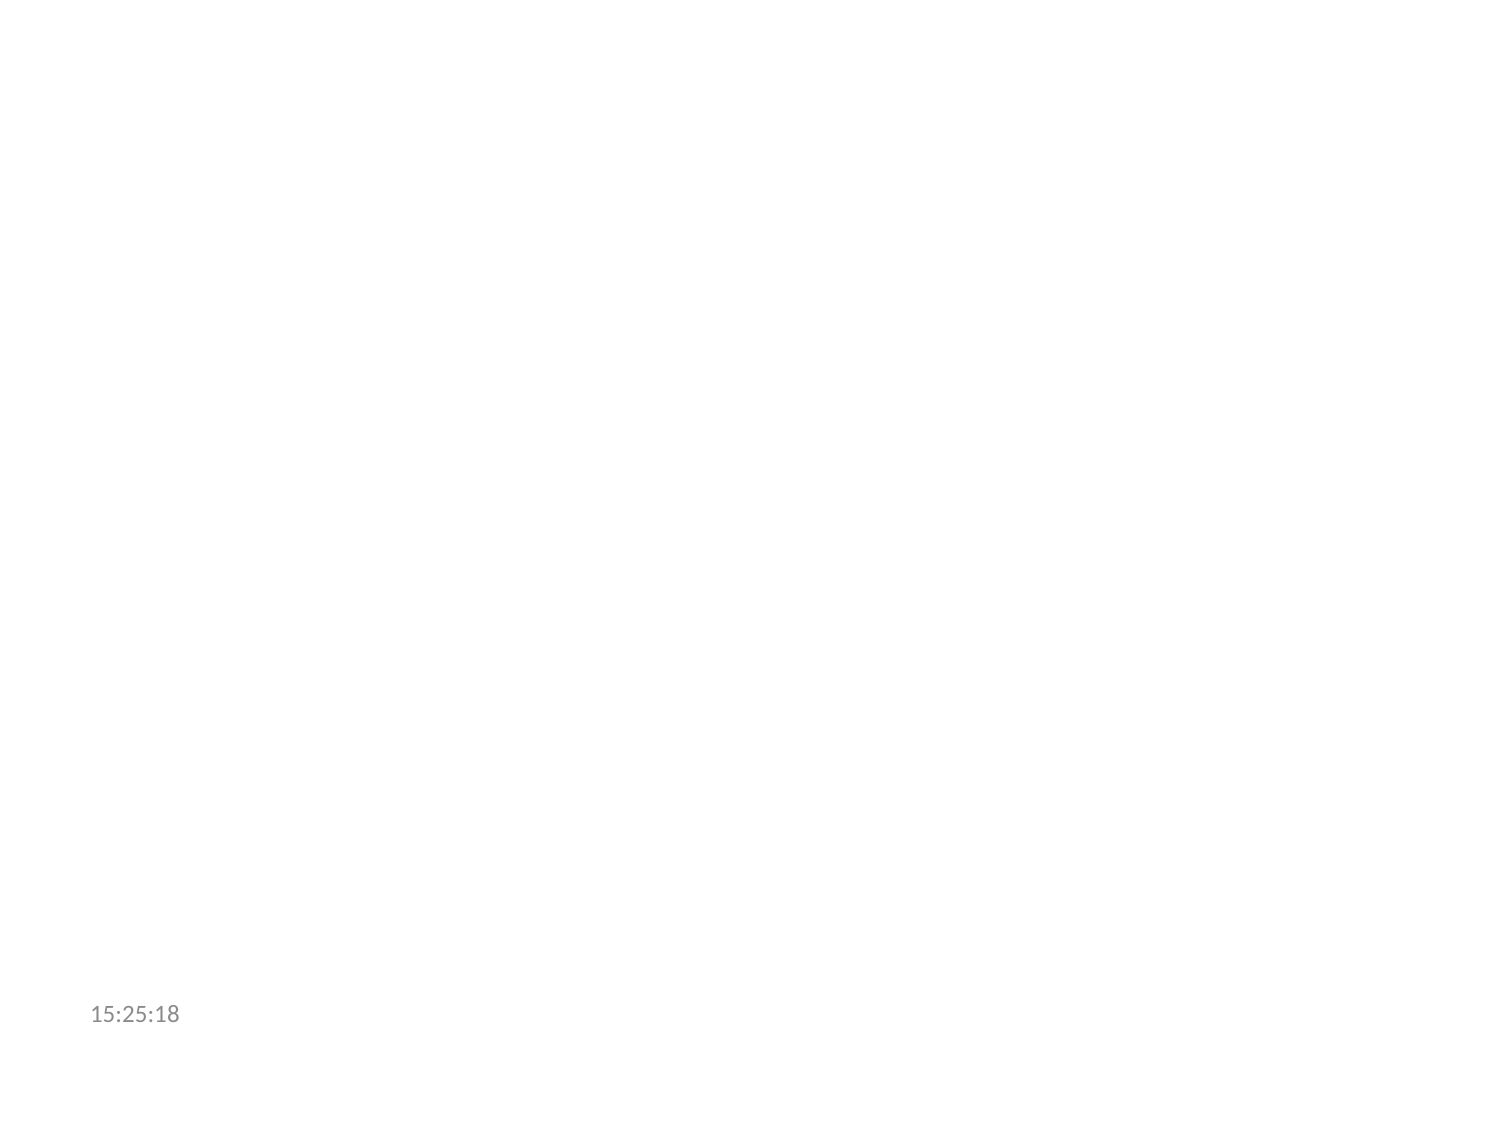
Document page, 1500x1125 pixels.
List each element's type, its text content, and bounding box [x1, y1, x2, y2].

text_box 15:35:09 [75, 982, 425, 1043]
